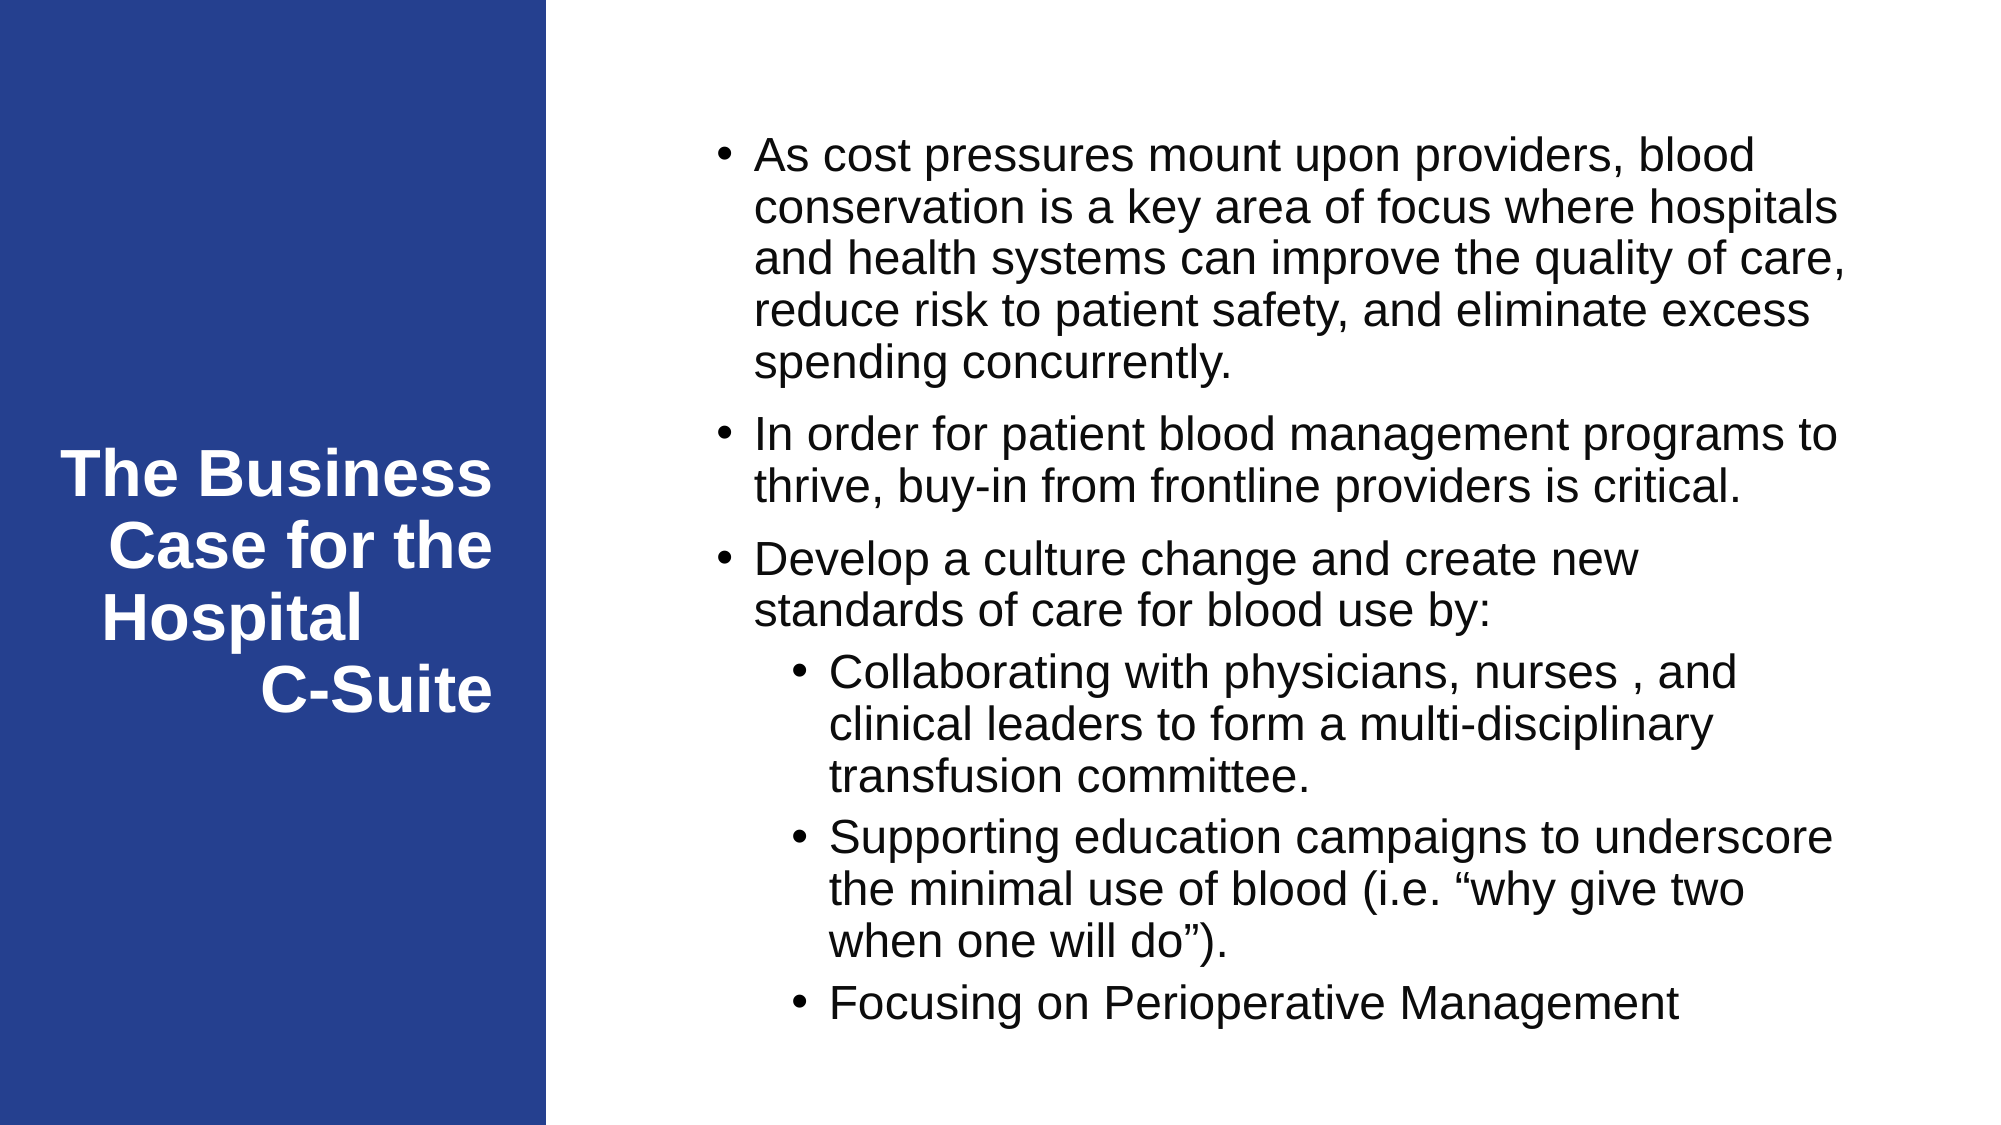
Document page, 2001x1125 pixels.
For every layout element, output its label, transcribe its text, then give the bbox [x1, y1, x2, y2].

list As cost pressures mount upon providers, blood conservation is a key area of focus where hospitals and health systems can improve the quality of care, reduce risk to patient safety, and eliminate excess spending concurrently. In order for patient blood management programs to thrive, buy-in from frontline providers is critical. Develop a culture change and create new standards of care for blood use by: Collaborating with physicians, nurses , and clinical leaders to form a multi-disciplinary transfusion committee. Supporting education campaigns to underscore the minimal use of blood (i.e. “why give two when one will do”). Focusing on Perioperative Management [701, 122, 1866, 1024]
title The Business Case for the Hospital C-Suite [13, 448, 509, 718]
